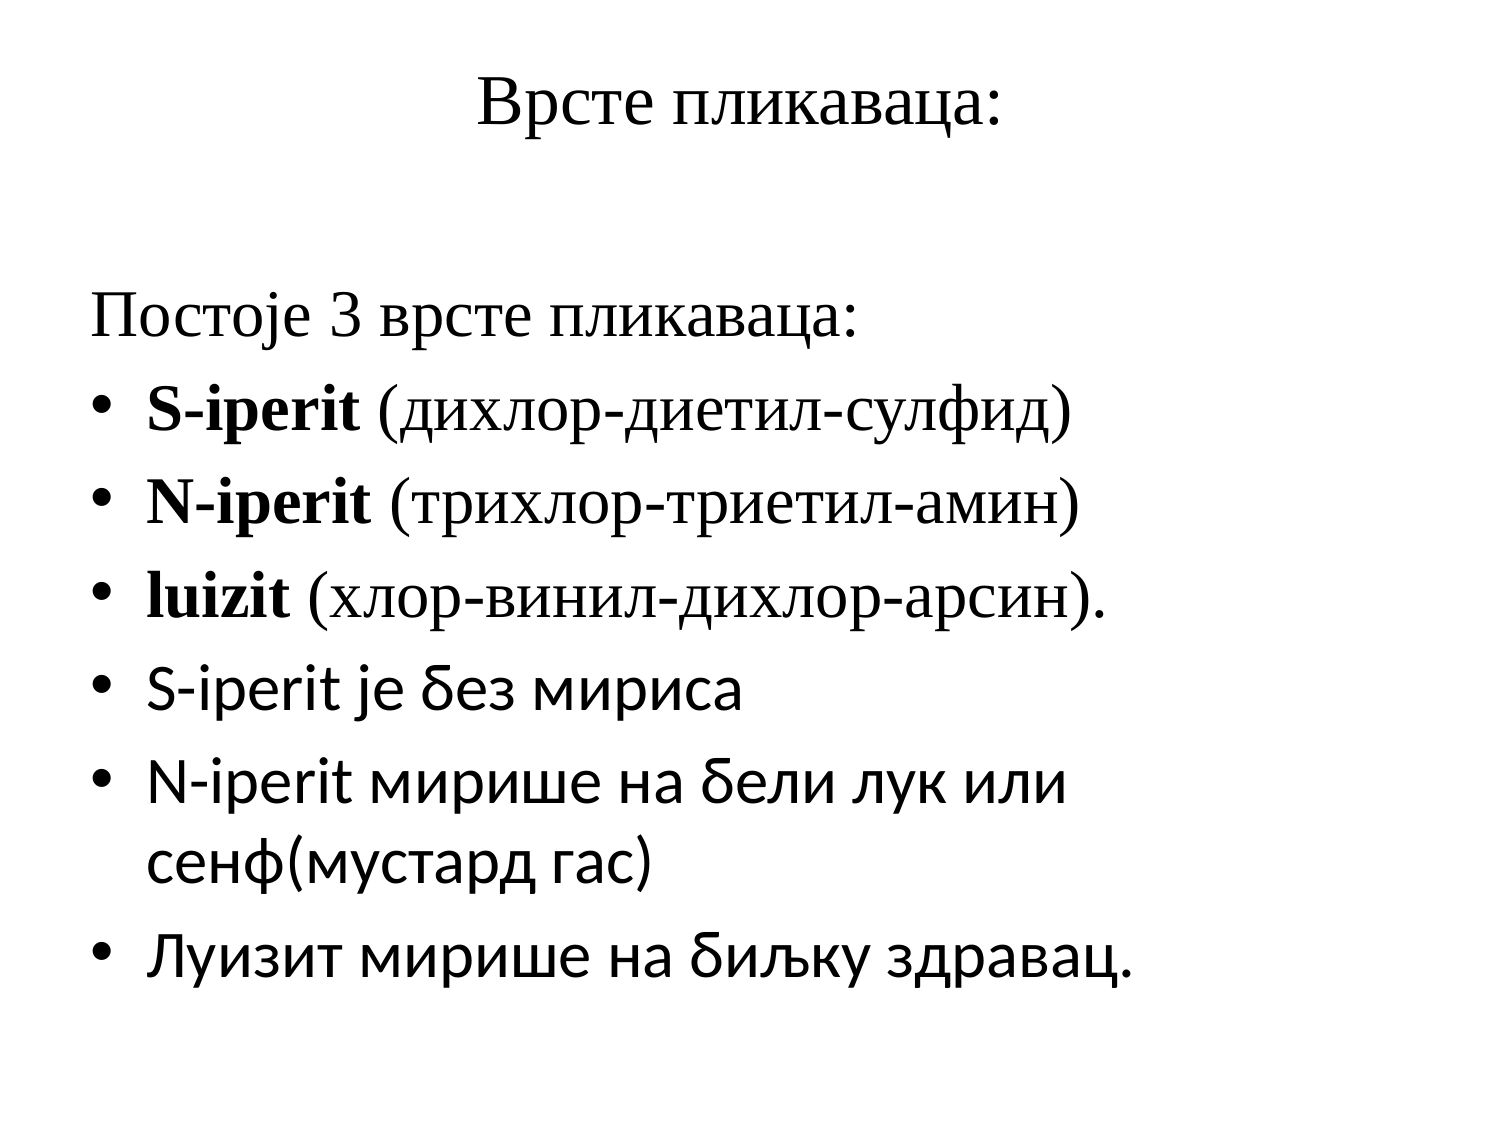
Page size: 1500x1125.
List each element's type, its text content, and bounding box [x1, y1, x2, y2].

list Постоје 3 врсте пликаваца: S-iperit (дихлор-диетил-сулфид) N-iperit (трихлор-триетил-амин) luizit (хлор-винил-дихлор-арсин). S-iperit је без мириса N-iperit мирише на бели лук или сенф(мустард гас) Луизит мирише на биљку здравац. [75, 262, 1425, 1005]
title Врсте пликаваца: [75, 45, 1425, 233]
